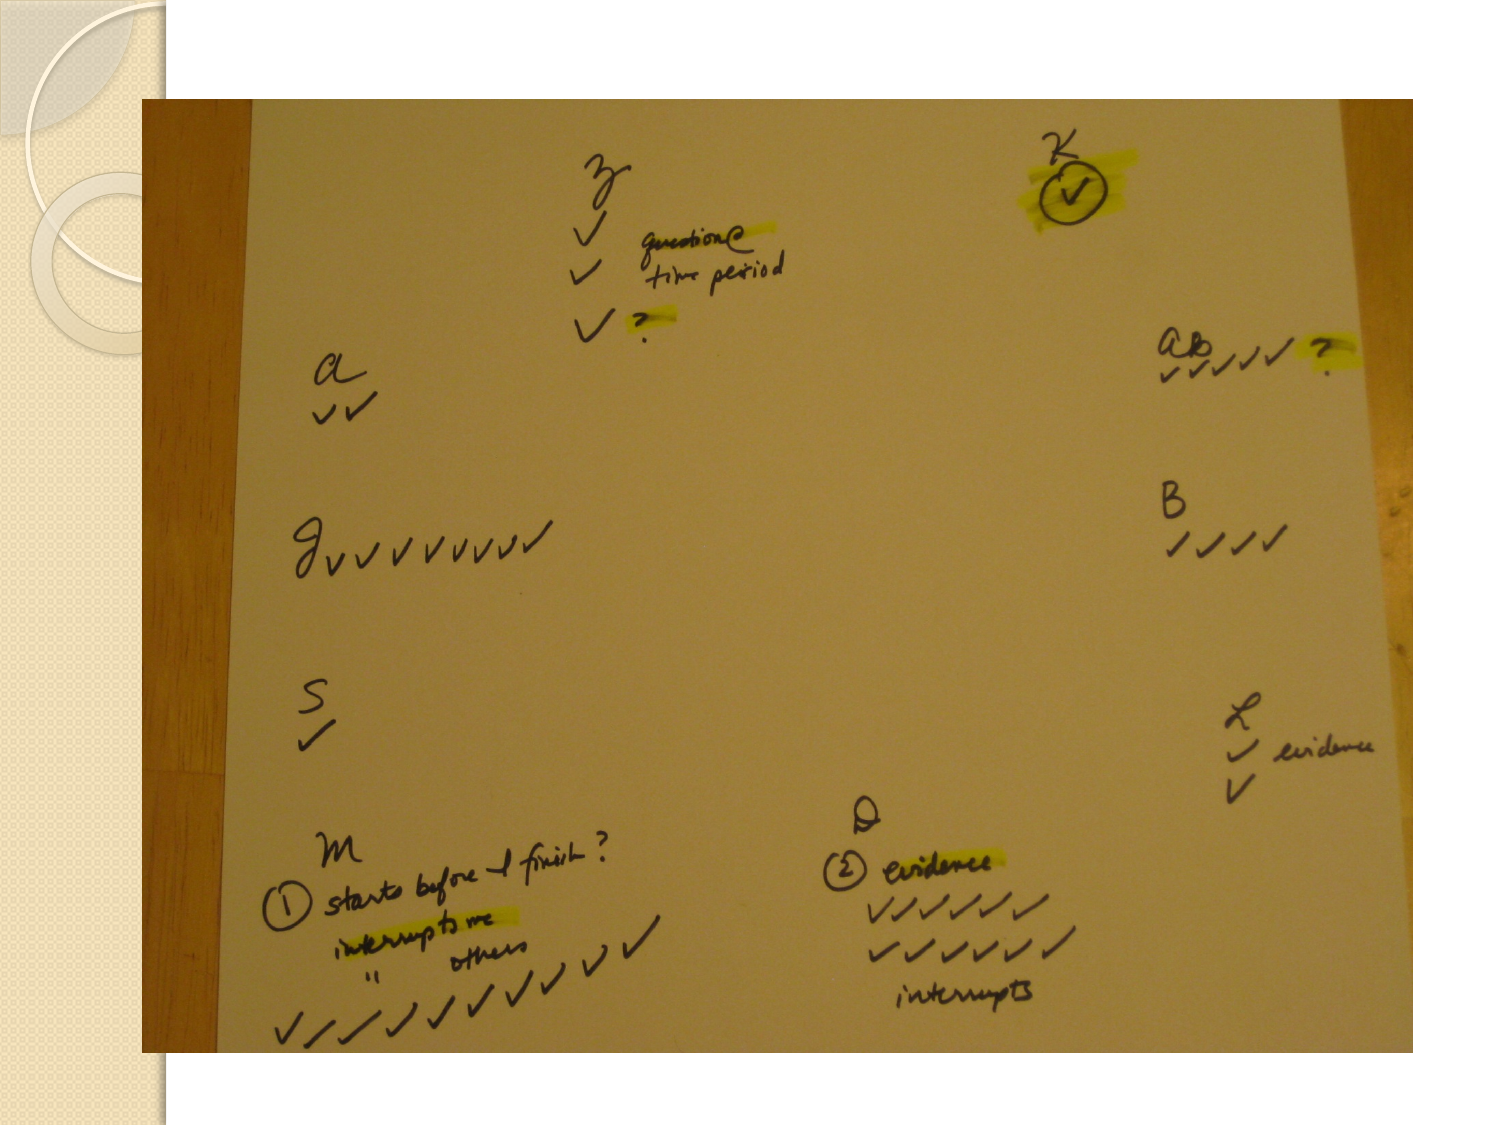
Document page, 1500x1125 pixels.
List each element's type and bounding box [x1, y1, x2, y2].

list [141, 99, 1413, 1053]
